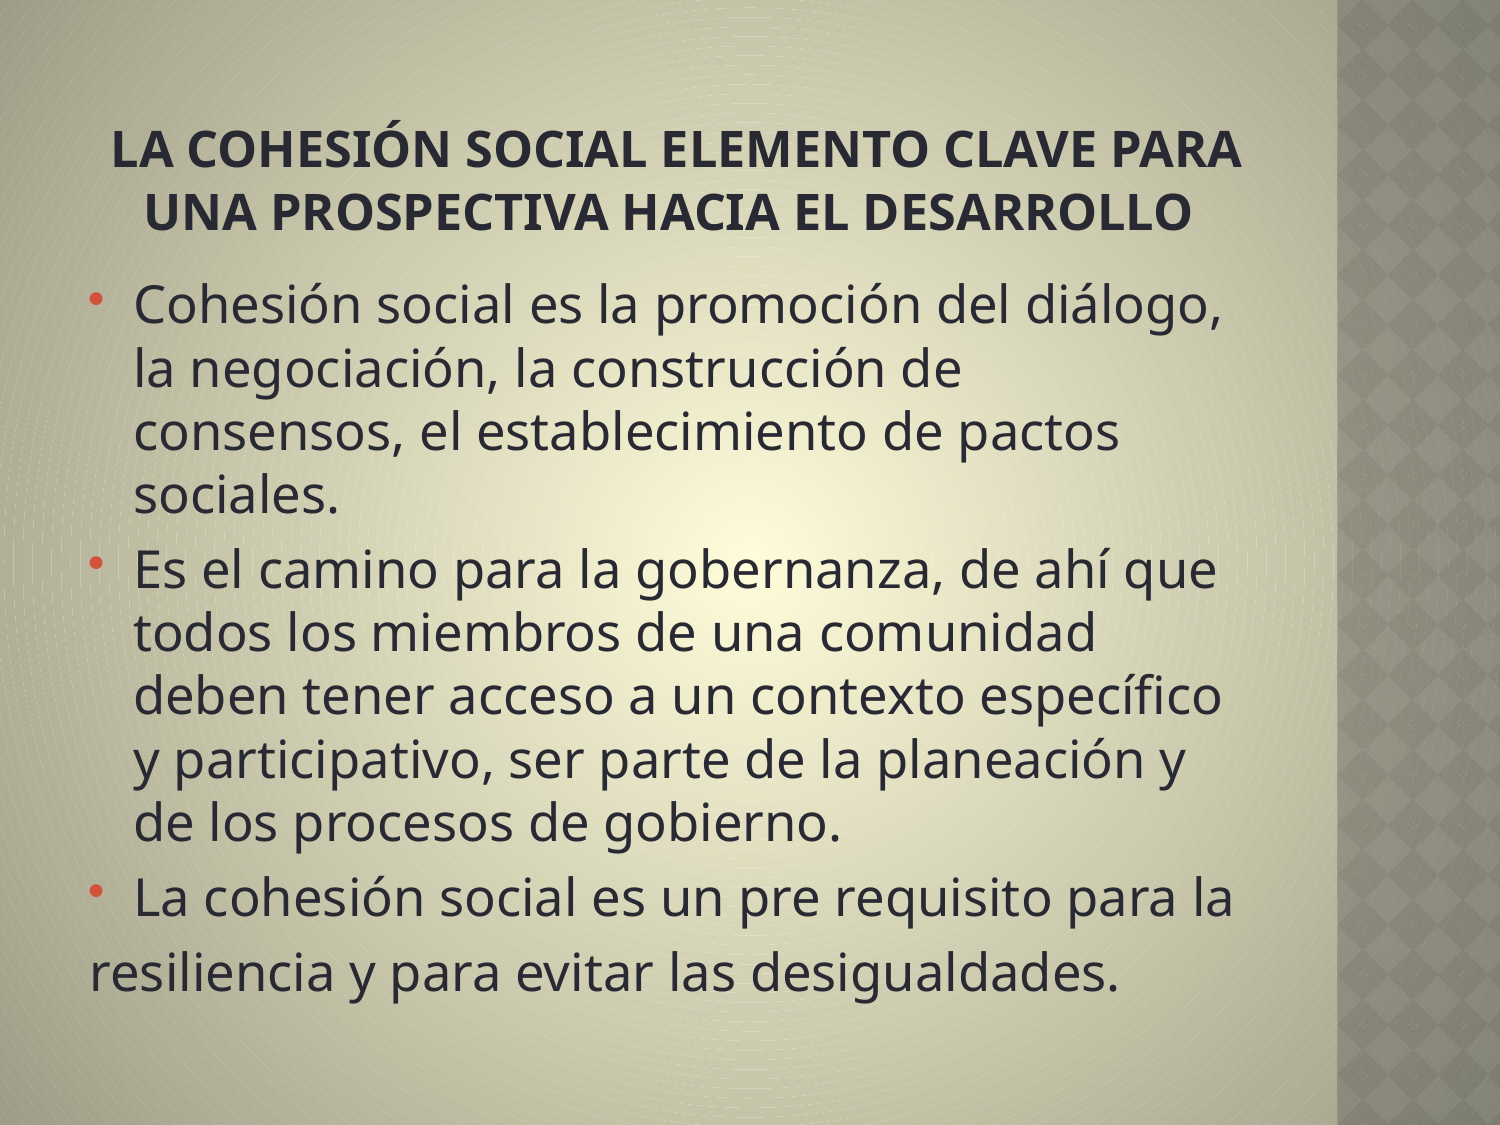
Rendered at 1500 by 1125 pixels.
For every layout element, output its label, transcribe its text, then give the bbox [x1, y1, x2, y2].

list Cohesión social es la promoción del diálogo, la negociación, la construcción de consensos, el establecimiento de pactos sociales. Es el camino para la gobernanza, de ahí que todos los miembros de una comunidad deben tener acceso a un contexto específico y participativo, ser parte de la planeación y de los procesos de gobierno. La cohesión social es un pre requisito para la resiliencia y para evitar las desigualdades. [75, 264, 1263, 1059]
title LA COHESIÓN SOCIAL ELEMENTO CLAVE PARA UNA PROSPECTIVA HACIA EL DESARROLLO [75, 52, 1263, 240]
